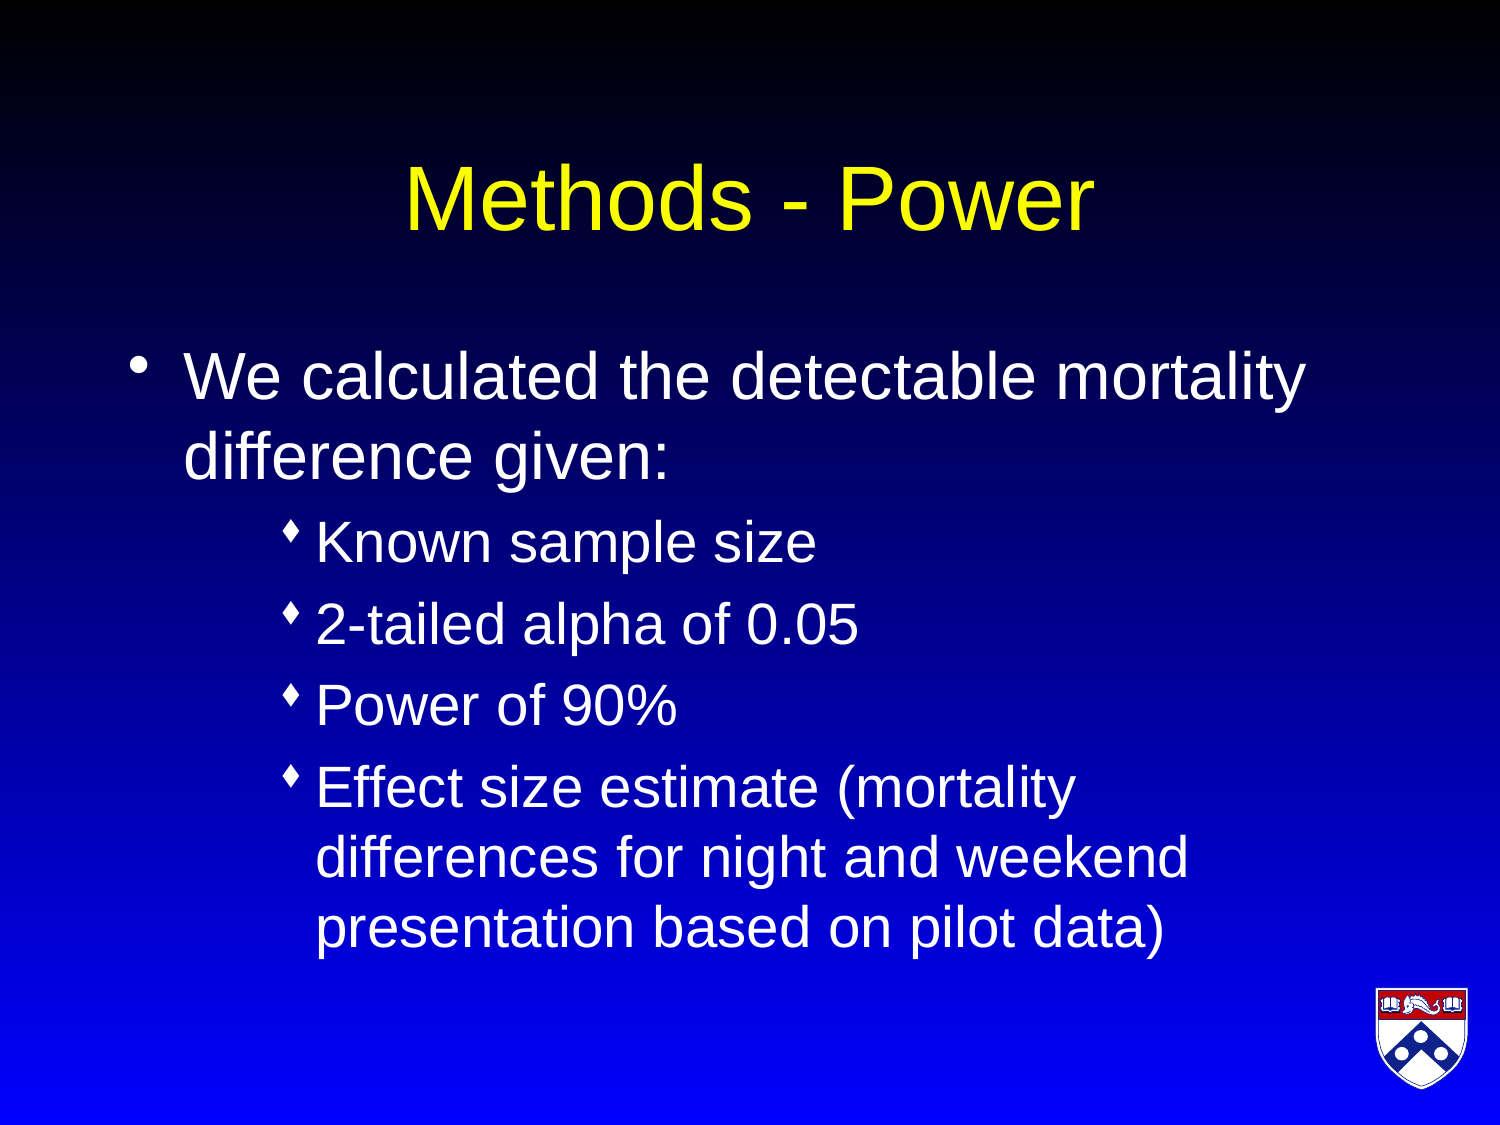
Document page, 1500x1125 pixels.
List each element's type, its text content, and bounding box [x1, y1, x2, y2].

title Methods - Power [112, 99, 1388, 288]
list We calculated the detectable mortality difference given: Known sample size 2-tailed alpha of 0.05 Power of 90% Effect size estimate (mortality differences for night and weekend presentation based on pilot data) [112, 324, 1388, 1001]
